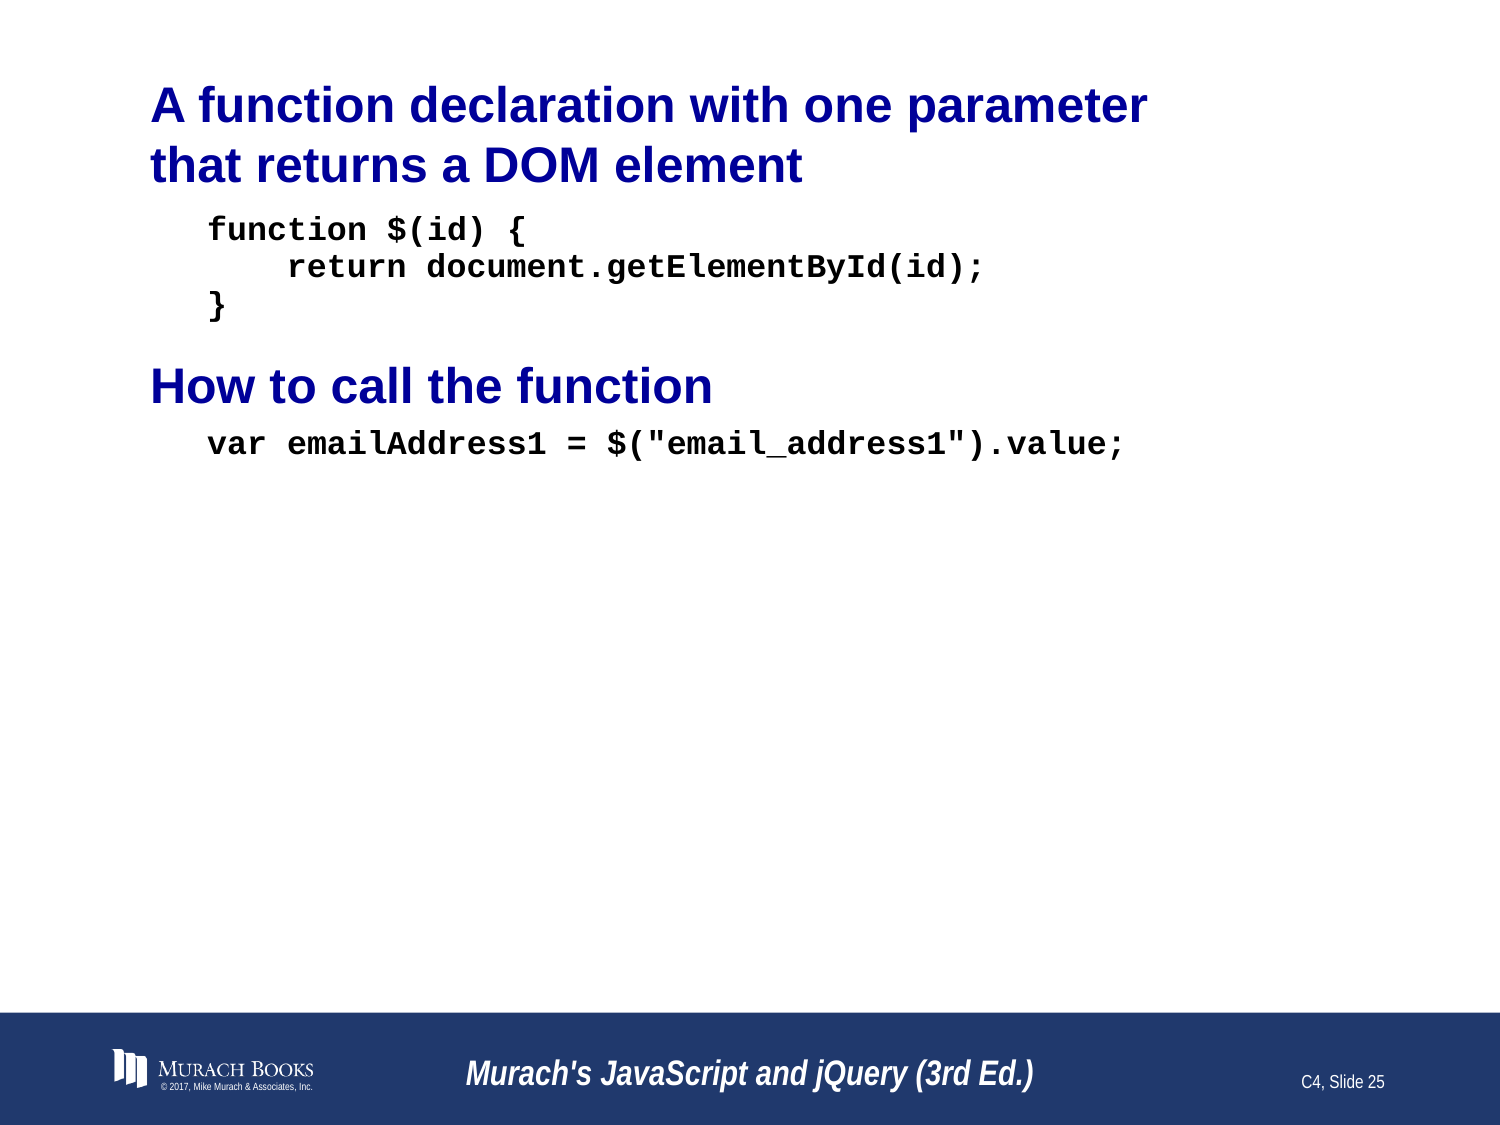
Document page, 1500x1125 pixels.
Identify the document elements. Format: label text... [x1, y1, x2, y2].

title A function declaration with one parameter that returns a DOM element [150, 72, 1350, 194]
slide_number Murach's JavaScript and jQuery (3rd Ed.) [463, 1025, 1050, 1100]
slide_number C4, Slide 25 [1087, 1025, 1400, 1100]
footer © 2017, Mike Murach & Associates, Inc. [12, 1025, 463, 1100]
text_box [149, 212, 1350, 465]
